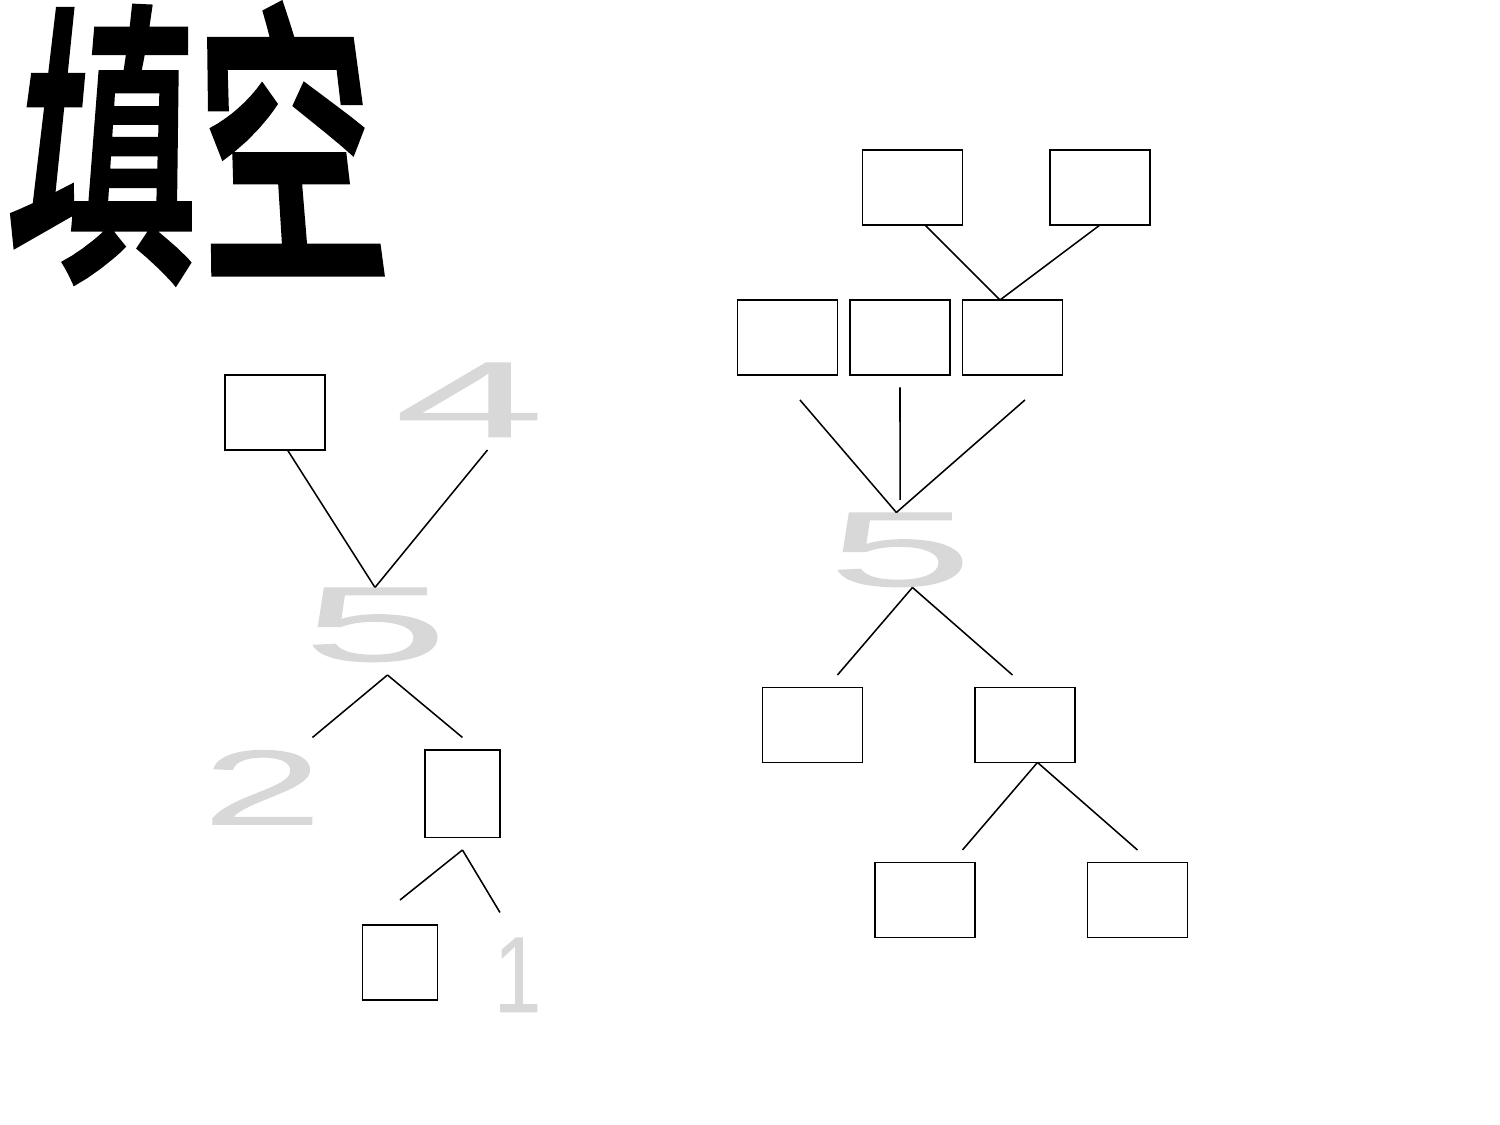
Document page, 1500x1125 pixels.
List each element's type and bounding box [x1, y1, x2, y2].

text_box [212, 362, 538, 1013]
text_box [737, 149, 1188, 938]
